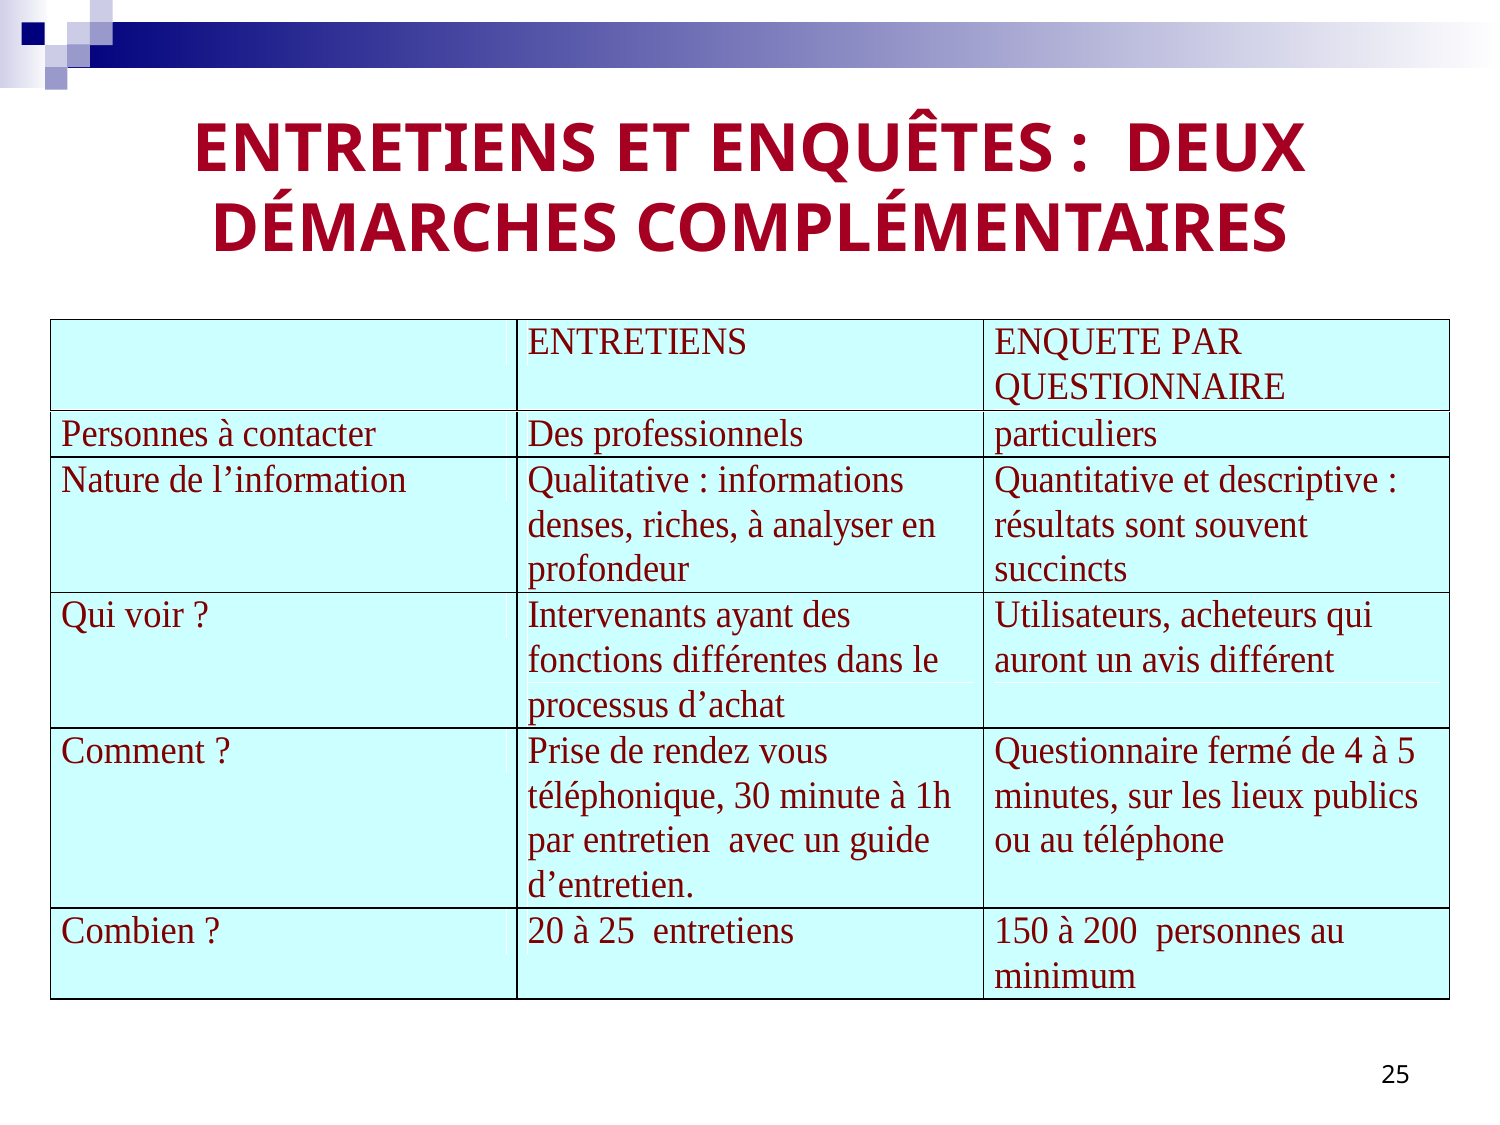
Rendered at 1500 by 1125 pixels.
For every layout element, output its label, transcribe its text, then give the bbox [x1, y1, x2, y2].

slide_number 25 [1074, 1053, 1425, 1100]
picture [49, 318, 1451, 1045]
title ENTRETIENS ET ENQUÊTES : DEUX DÉMARCHES COMPLÉMENTAIRES [75, 71, 1425, 297]
